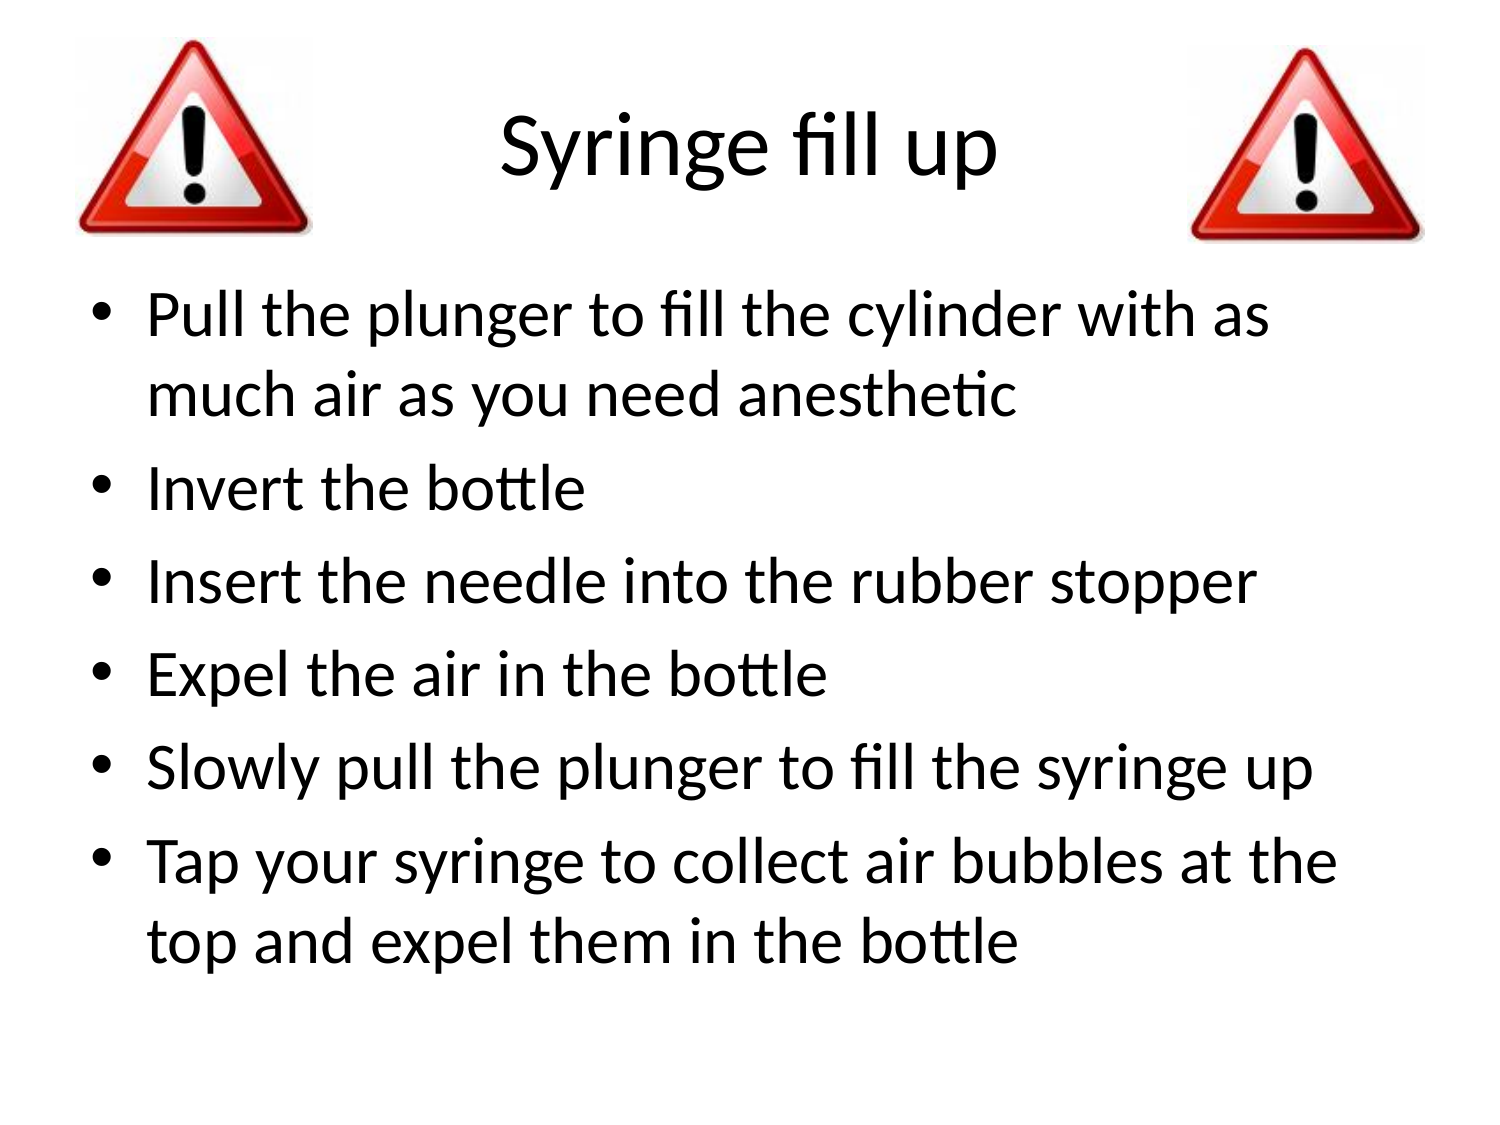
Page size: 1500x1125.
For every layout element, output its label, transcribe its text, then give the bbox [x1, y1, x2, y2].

list Pull the plunger to fill the cylinder with as much air as you need anesthetic Invert the bottle Insert the needle into the rubber stopper Expel the air in the bottle Slowly pull the plunger to fill the syringe up Tap your syringe to collect air bubbles at the top and expel them in the bottle [75, 262, 1425, 1005]
picture [74, 37, 313, 237]
picture [1187, 44, 1426, 245]
title Syringe fill up [316, 45, 1185, 233]
